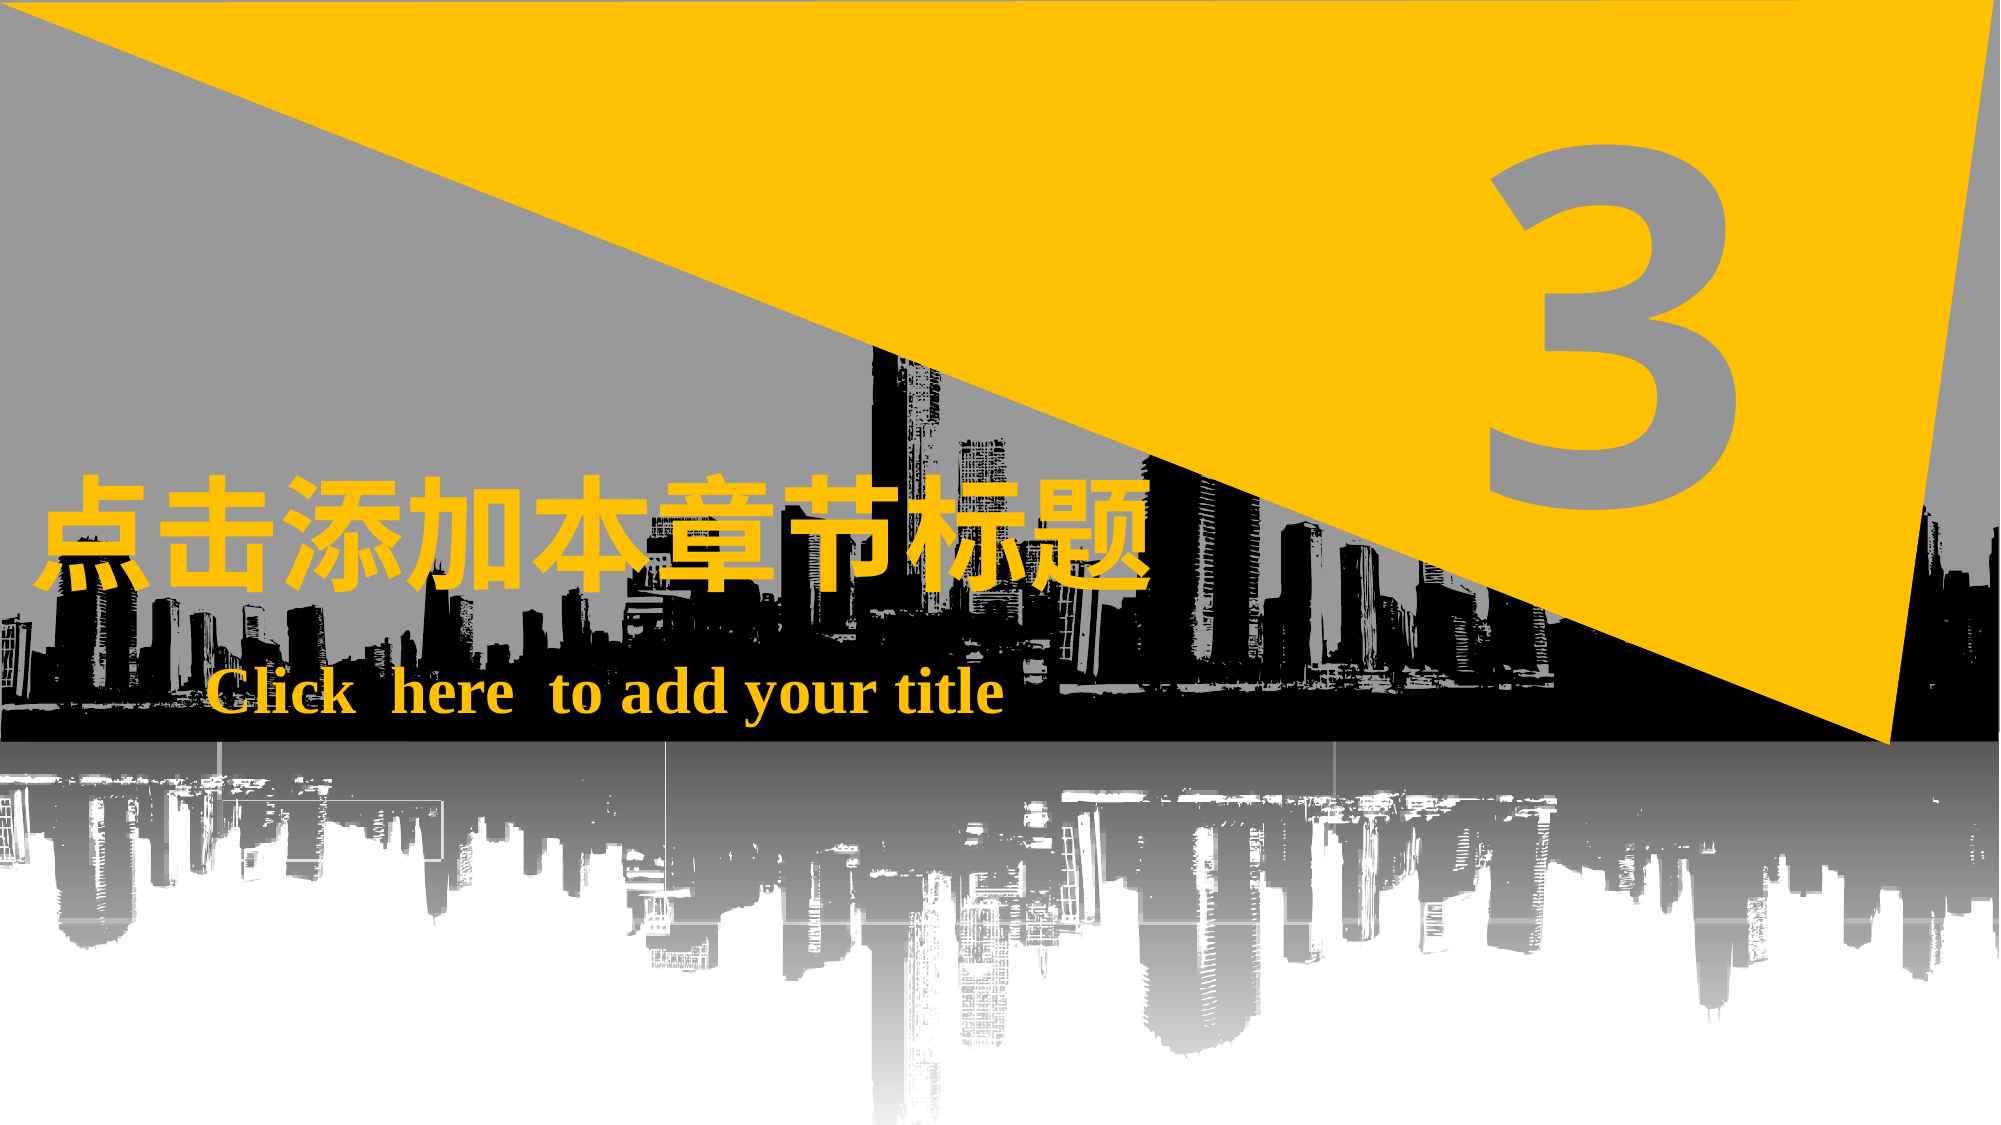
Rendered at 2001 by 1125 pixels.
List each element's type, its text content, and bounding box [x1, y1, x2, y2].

text_box 3 [1456, 0, 1800, 613]
text_box [1550, 0, 1996, 747]
text_box [0, 0, 1456, 576]
text_box 点击添加本章节标题 [0, 449, 1263, 614]
text_box Click here to add your title [190, 639, 1080, 734]
